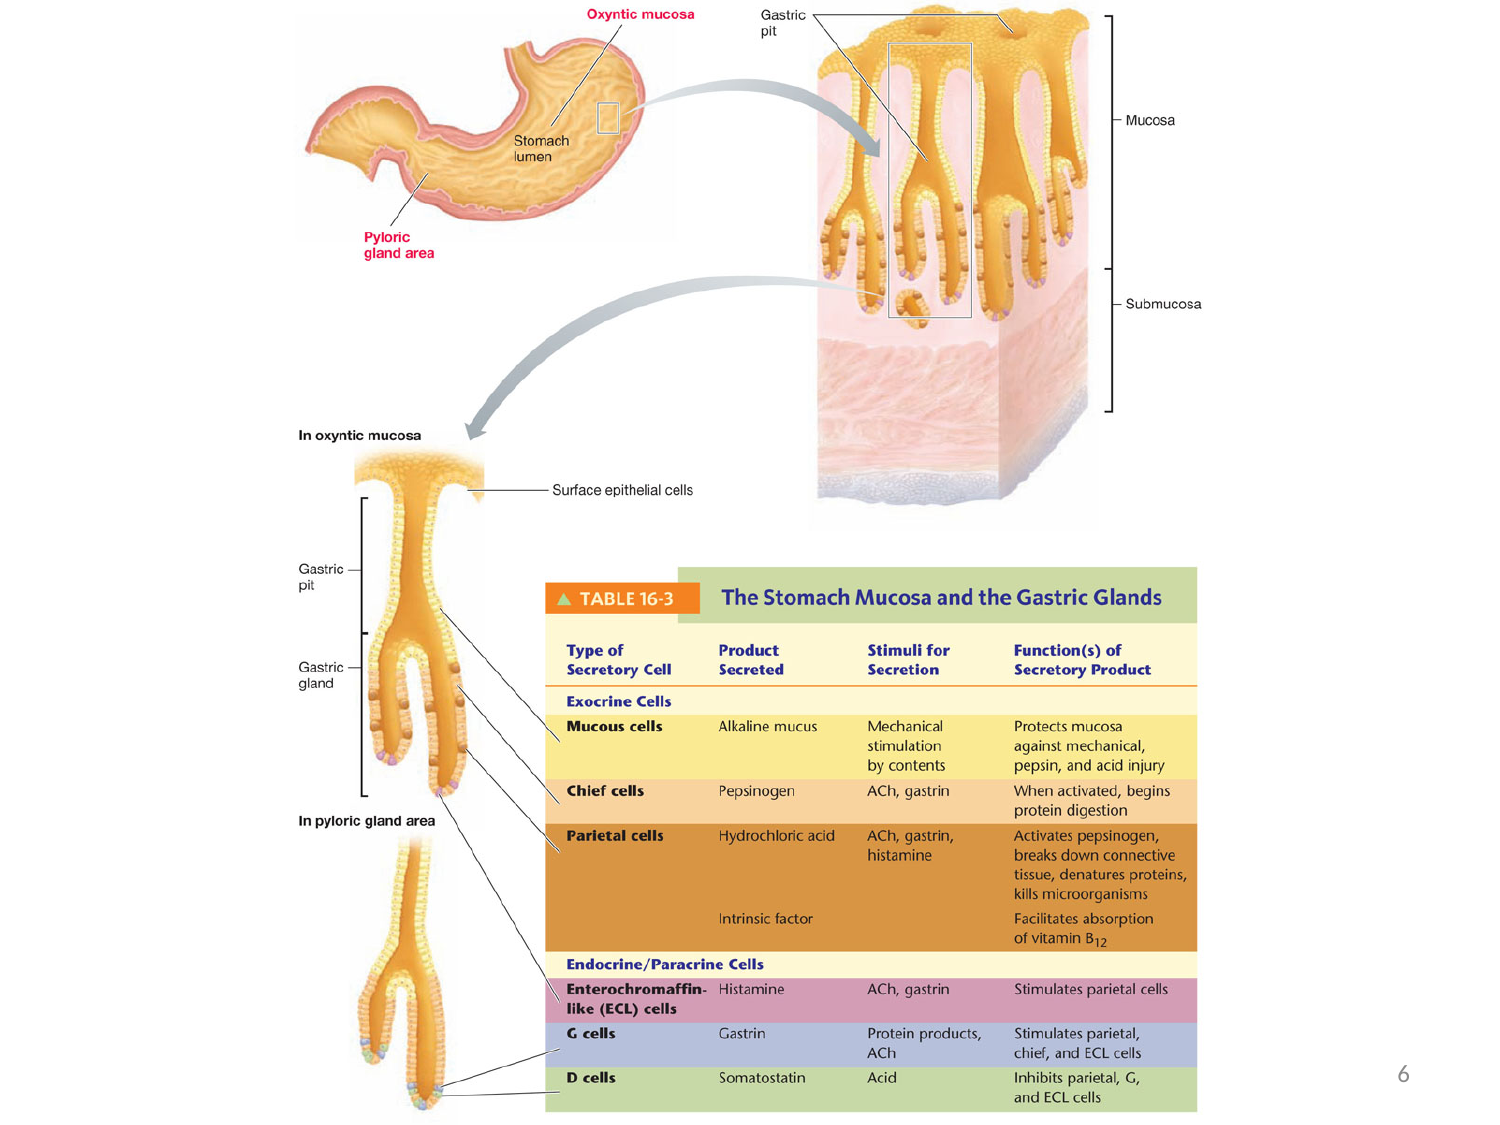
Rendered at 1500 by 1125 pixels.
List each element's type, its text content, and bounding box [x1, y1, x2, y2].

slide_number 6 [1222, 1042, 1425, 1103]
picture [282, 0, 1218, 1125]
